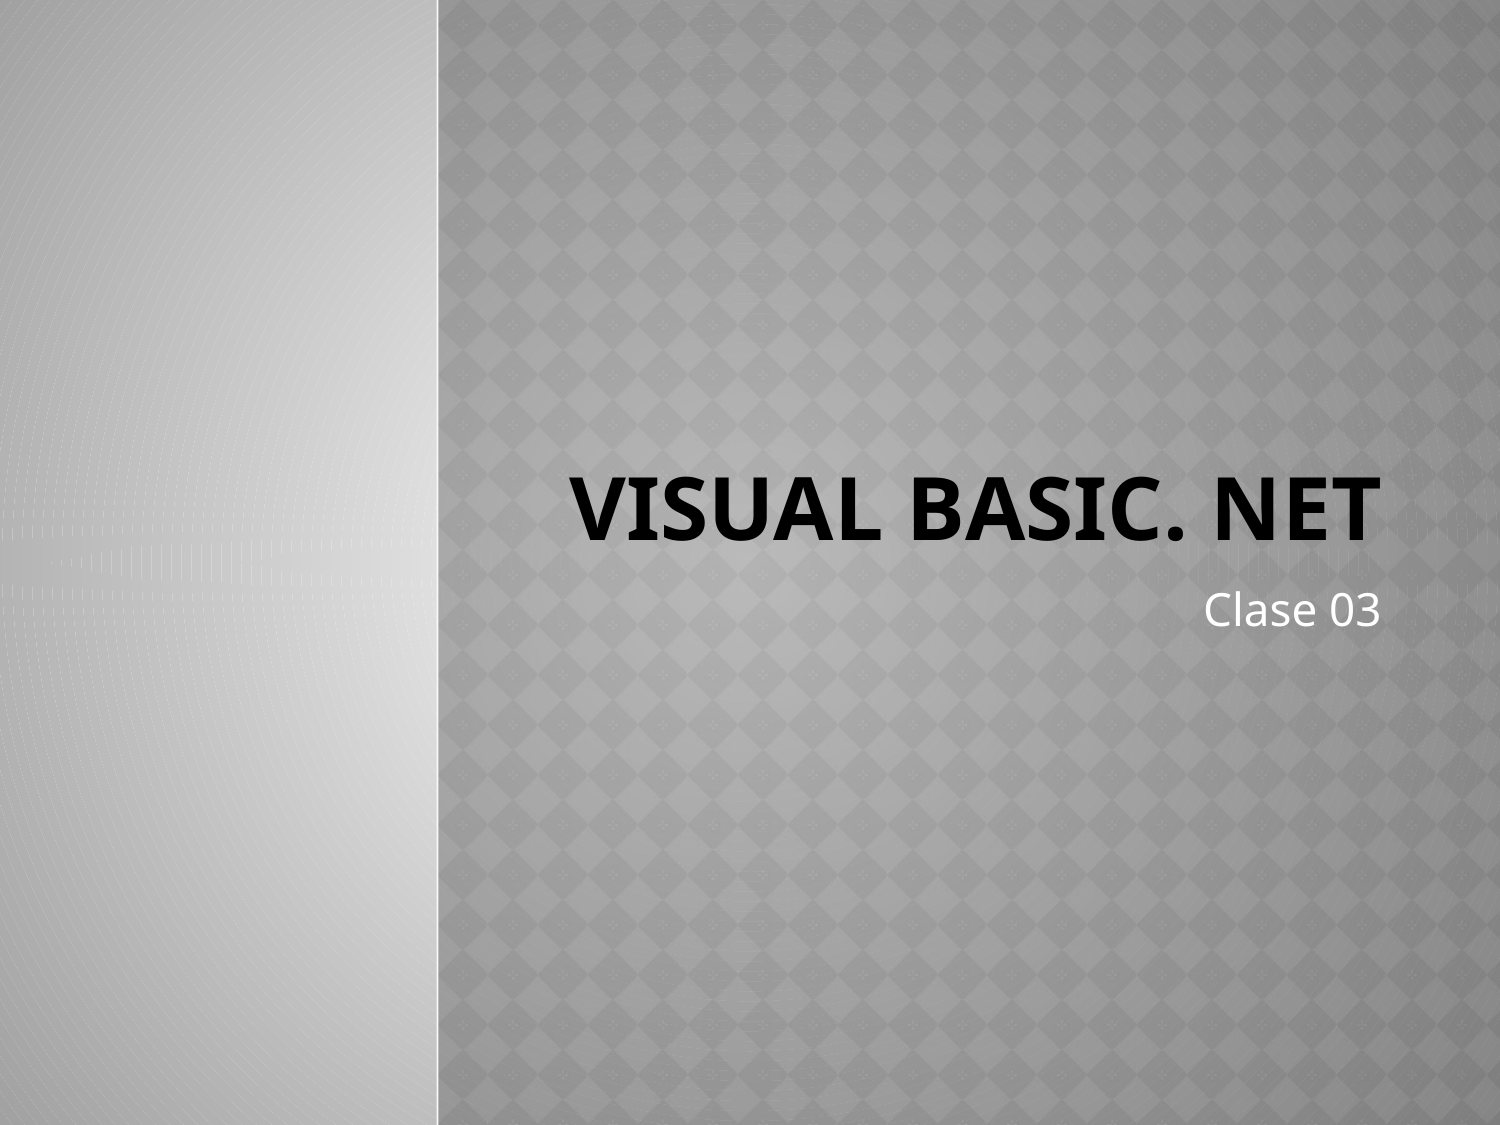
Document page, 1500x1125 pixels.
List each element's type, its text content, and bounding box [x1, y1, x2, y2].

subtitle Clase 03 [550, 580, 1390, 762]
title Visual Basic. net [552, 87, 1390, 558]
